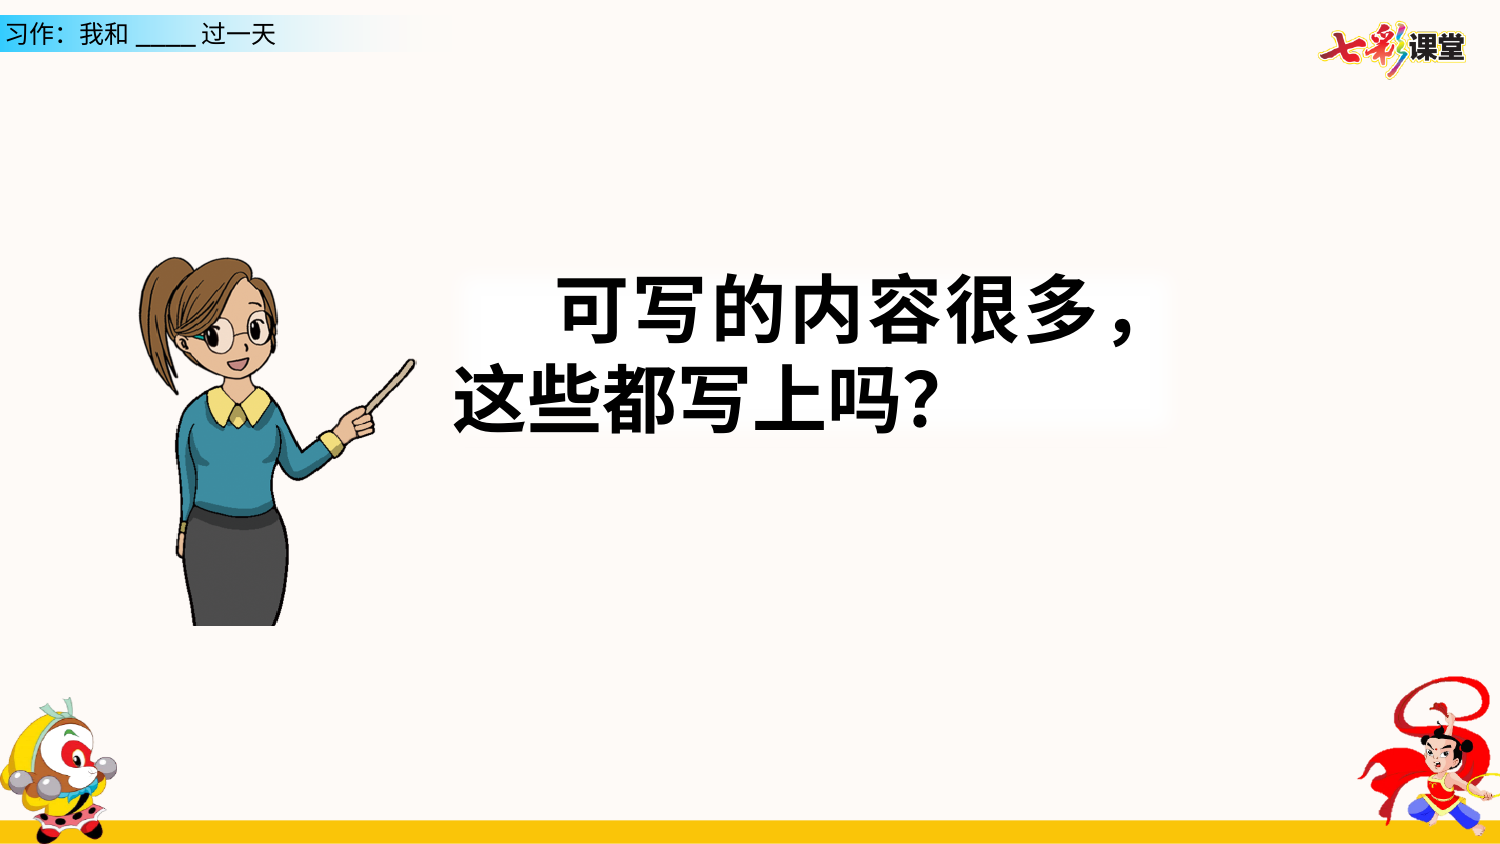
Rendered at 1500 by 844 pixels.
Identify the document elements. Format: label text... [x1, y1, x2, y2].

picture [1350, 668, 1500, 844]
picture [1316, 20, 1468, 80]
text_box 可写的内容很多，这些都写上吗？ [477, 293, 1155, 414]
picture [0, 697, 117, 844]
text_box 写好之后，和同桌交换一下，看看谁写得最好。 [473, 288, 1159, 418]
picture [138, 256, 417, 626]
